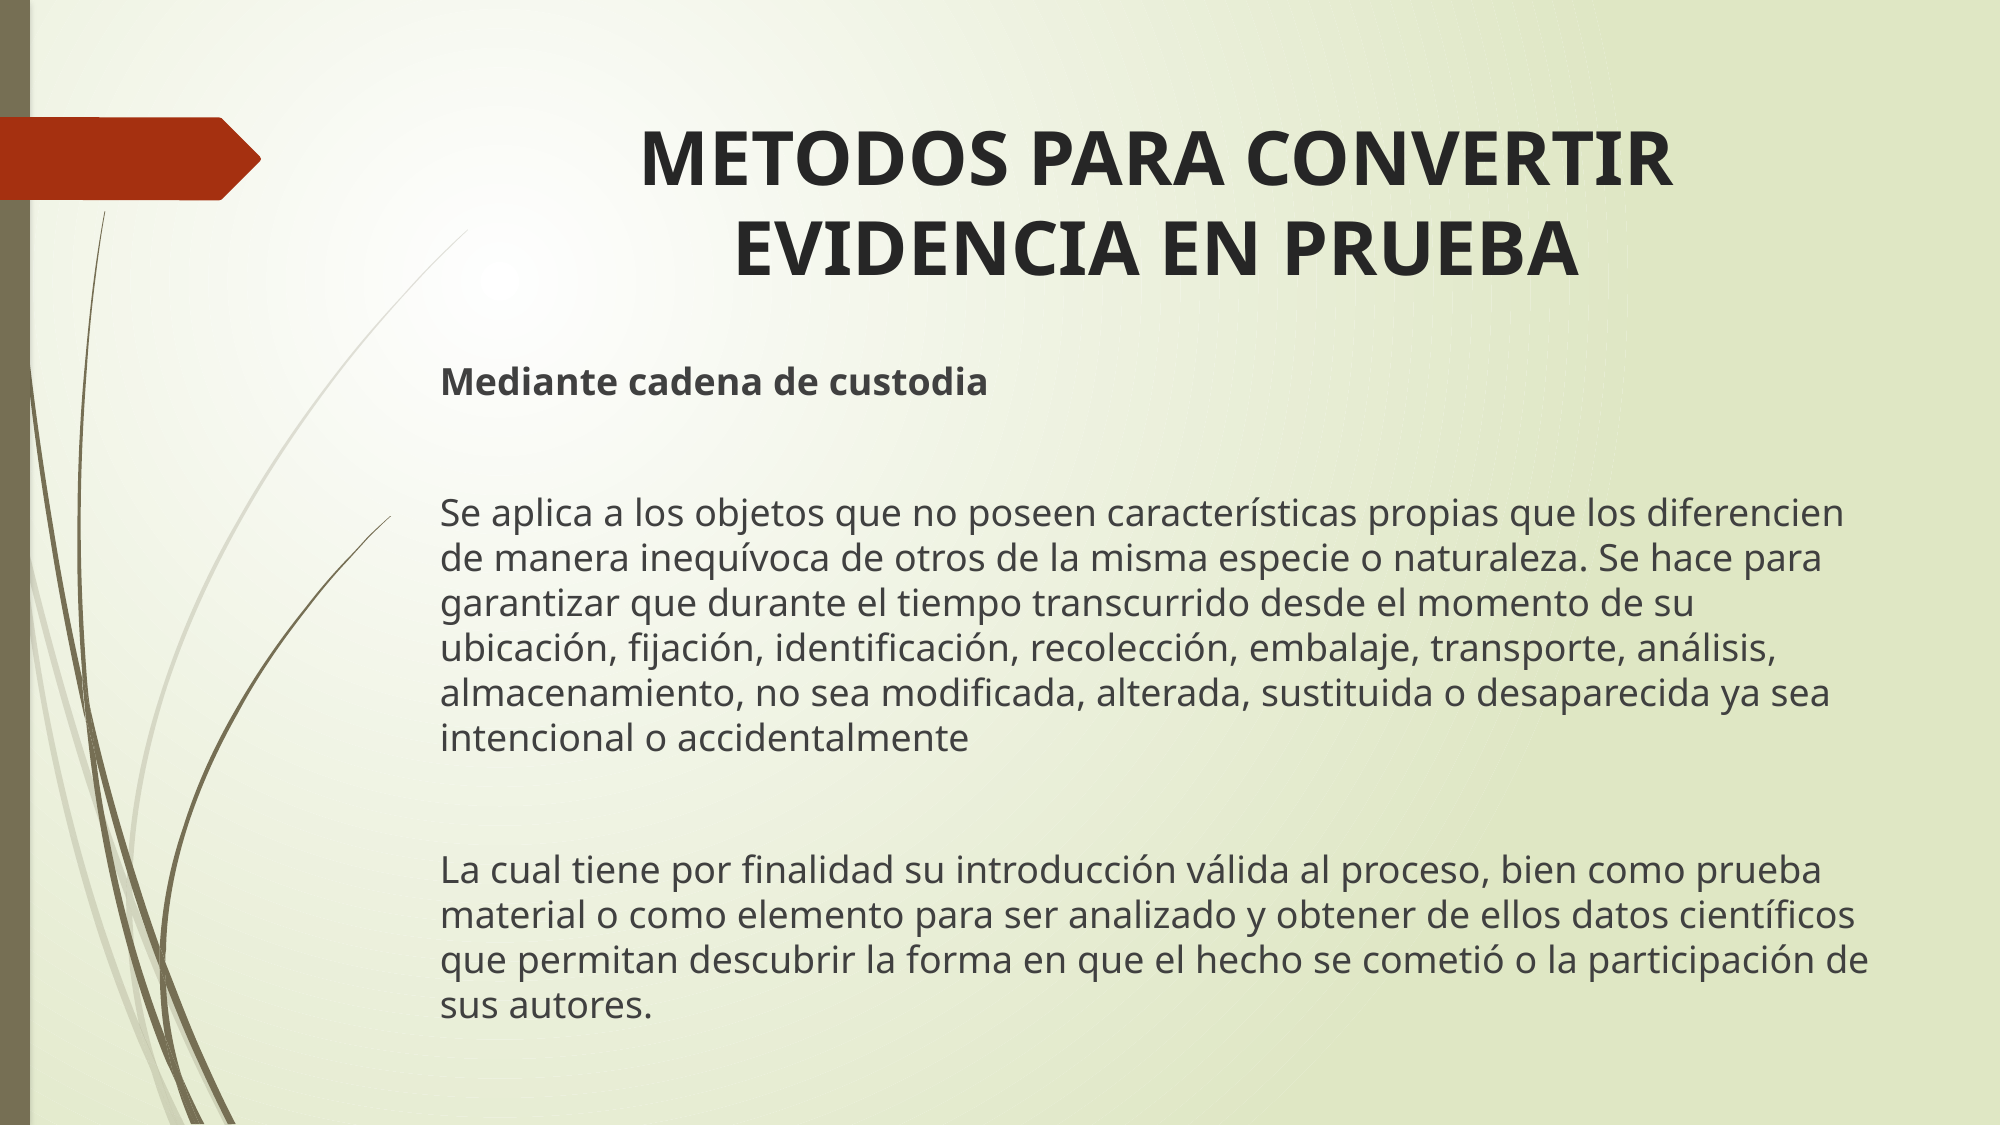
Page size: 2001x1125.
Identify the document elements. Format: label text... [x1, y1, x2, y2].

list Mediante cadena de custodia Se aplica a los objetos que no poseen características propias que los diferencien de manera inequívoca de otros de la misma especie o naturaleza. Se hace para garantizar que durante el tiempo transcurrido desde el momento de su ubicación, fijación, identificación, recolección, embalaje, transporte, análisis, almacenamiento, no sea modificada, alterada, sustituida o desaparecida ya sea intencional o accidentalmente La cual tiene por finalidad su introducción válida al proceso, bien como prueba material o como elemento para ser analizado y obtener de ellos datos científicos que permitan descubrir la forma en que el hecho se cometió o la participación de sus autores. [424, 350, 1888, 1063]
title METODOS PARA CONVERTIR EVIDENCIA EN PRUEBA [425, 102, 1888, 313]
